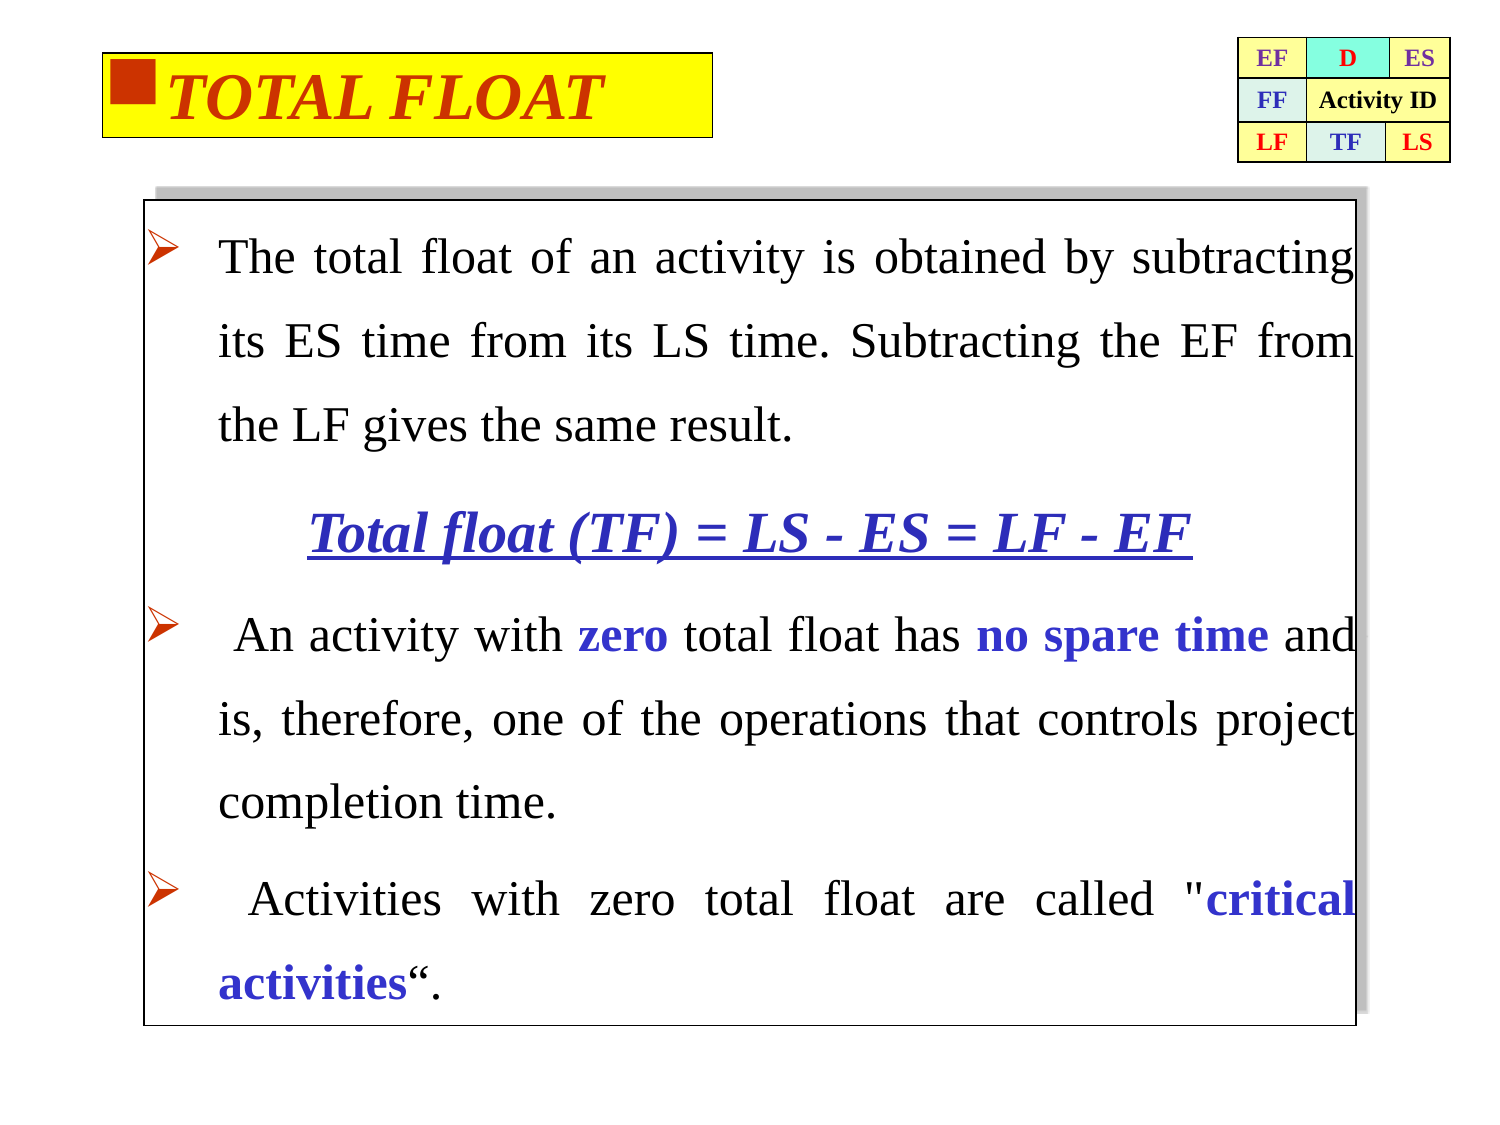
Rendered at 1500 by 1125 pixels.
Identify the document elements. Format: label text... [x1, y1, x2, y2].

table_cell Activity ID [1307, 79, 1449, 121]
table_header EF [1239, 38, 1306, 77]
list The total float of an activity is obtained by subtracting its ES time from its LS time. Subtracting the EF from the LF gives the same result. Total float (TF) = LS - ES = LF - EF An activity with zero total float has no spare time and is, therefore, one of the operations that controls project completion time. Activities with zero total float are called "critical activities“. [143, 199, 1357, 1026]
table_header D [1307, 38, 1389, 77]
table_cell LF [1239, 123, 1306, 161]
table_cell LS [1386, 123, 1449, 161]
table_header ES [1390, 38, 1449, 77]
table_cell FF [1239, 79, 1306, 121]
table_cell TF [1307, 123, 1385, 161]
text_box TOTAL FLOAT [102, 52, 713, 138]
